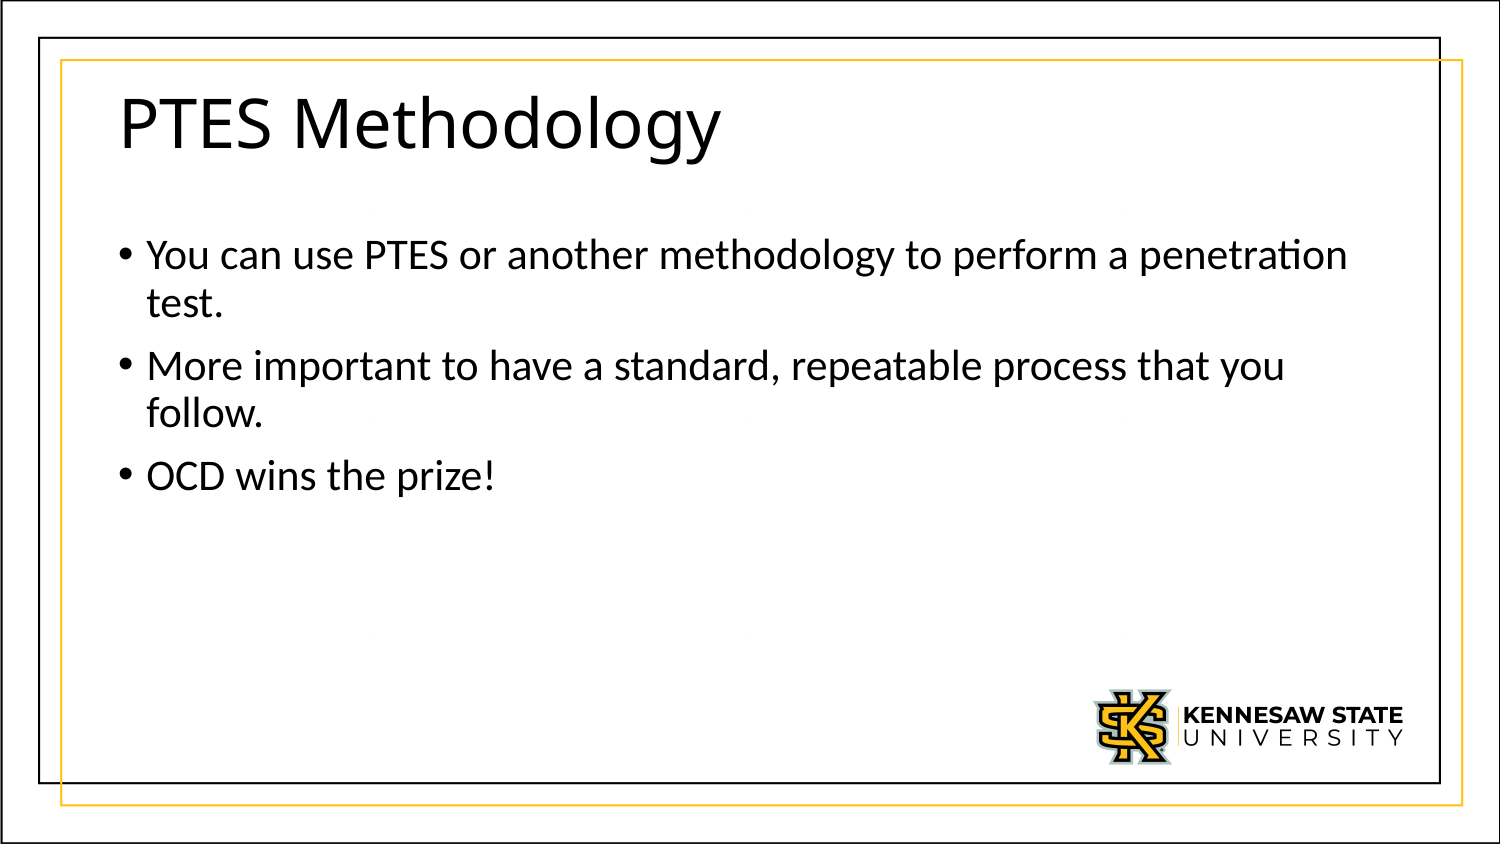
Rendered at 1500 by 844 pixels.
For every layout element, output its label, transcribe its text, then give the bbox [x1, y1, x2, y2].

picture [0, 0, 1500, 844]
title PTES Methodology [103, 44, 1397, 208]
list You can use PTES or another methodology to perform a penetration test. More important to have a standard, repeatable process that you follow. OCD wins the prize! [103, 224, 1397, 760]
